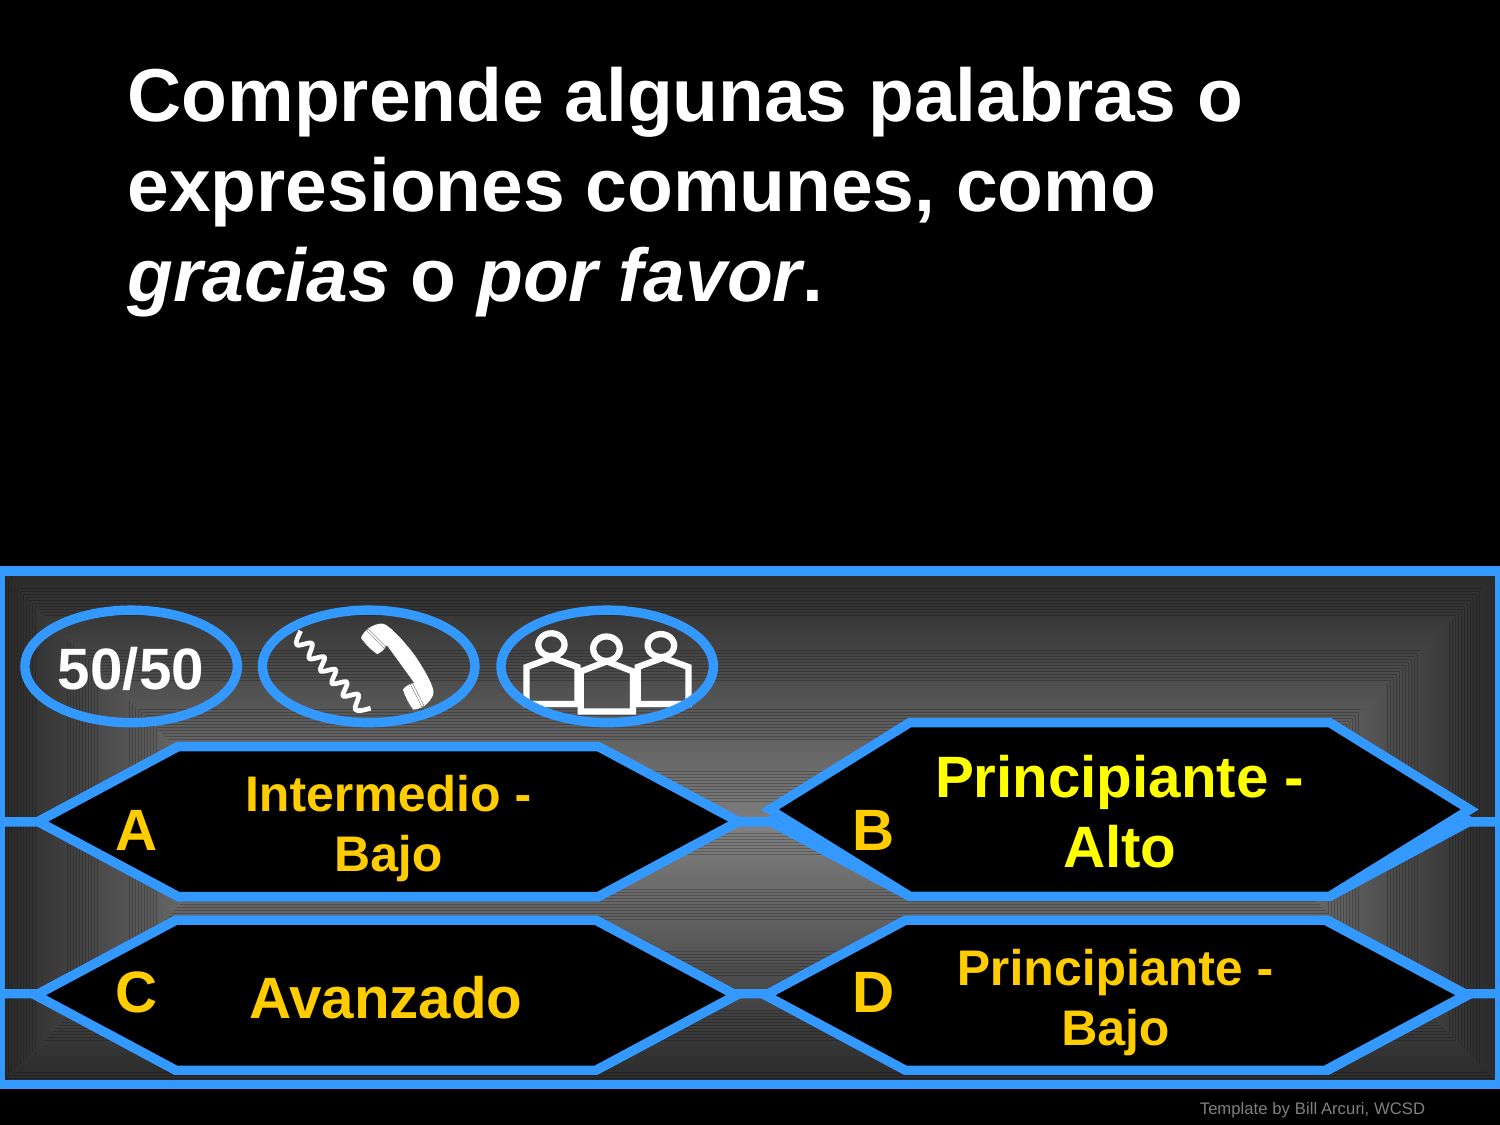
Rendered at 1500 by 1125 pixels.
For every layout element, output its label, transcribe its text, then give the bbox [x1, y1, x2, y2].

title Comprende algunas palabras o expresiones comunes, como gracias o por favor. [112, 87, 1388, 276]
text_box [324, 621, 435, 727]
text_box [0, 570, 1500, 1085]
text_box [526, 633, 689, 712]
slide_number Template by Bill Arcuri, WCSD [1052, 1093, 1441, 1125]
